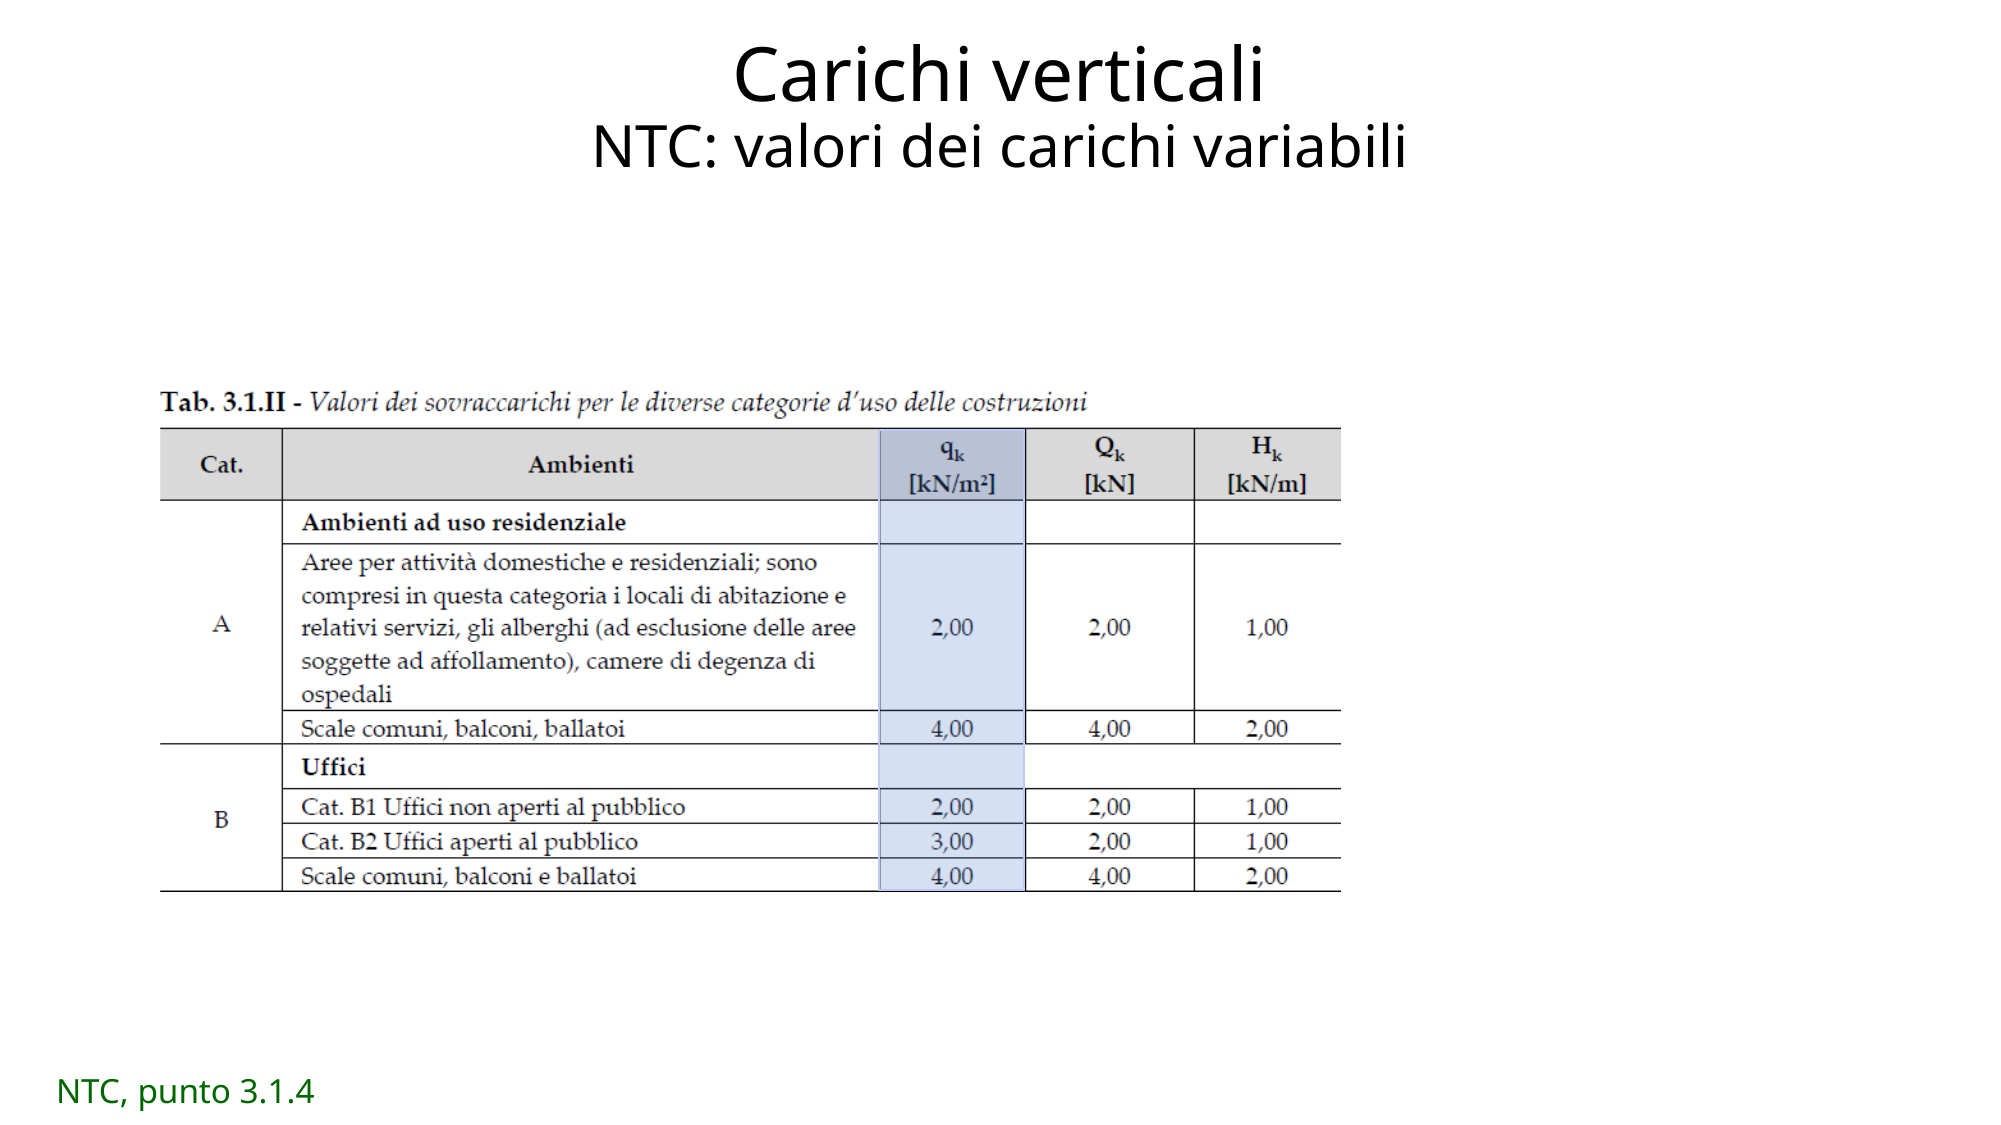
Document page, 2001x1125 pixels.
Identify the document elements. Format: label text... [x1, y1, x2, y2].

title Carichi verticali NTC: valori dei carichi variabili [137, 0, 1863, 218]
text_box NTC, punto 3.1.4 [41, 1062, 1459, 1118]
picture [159, 383, 1341, 892]
